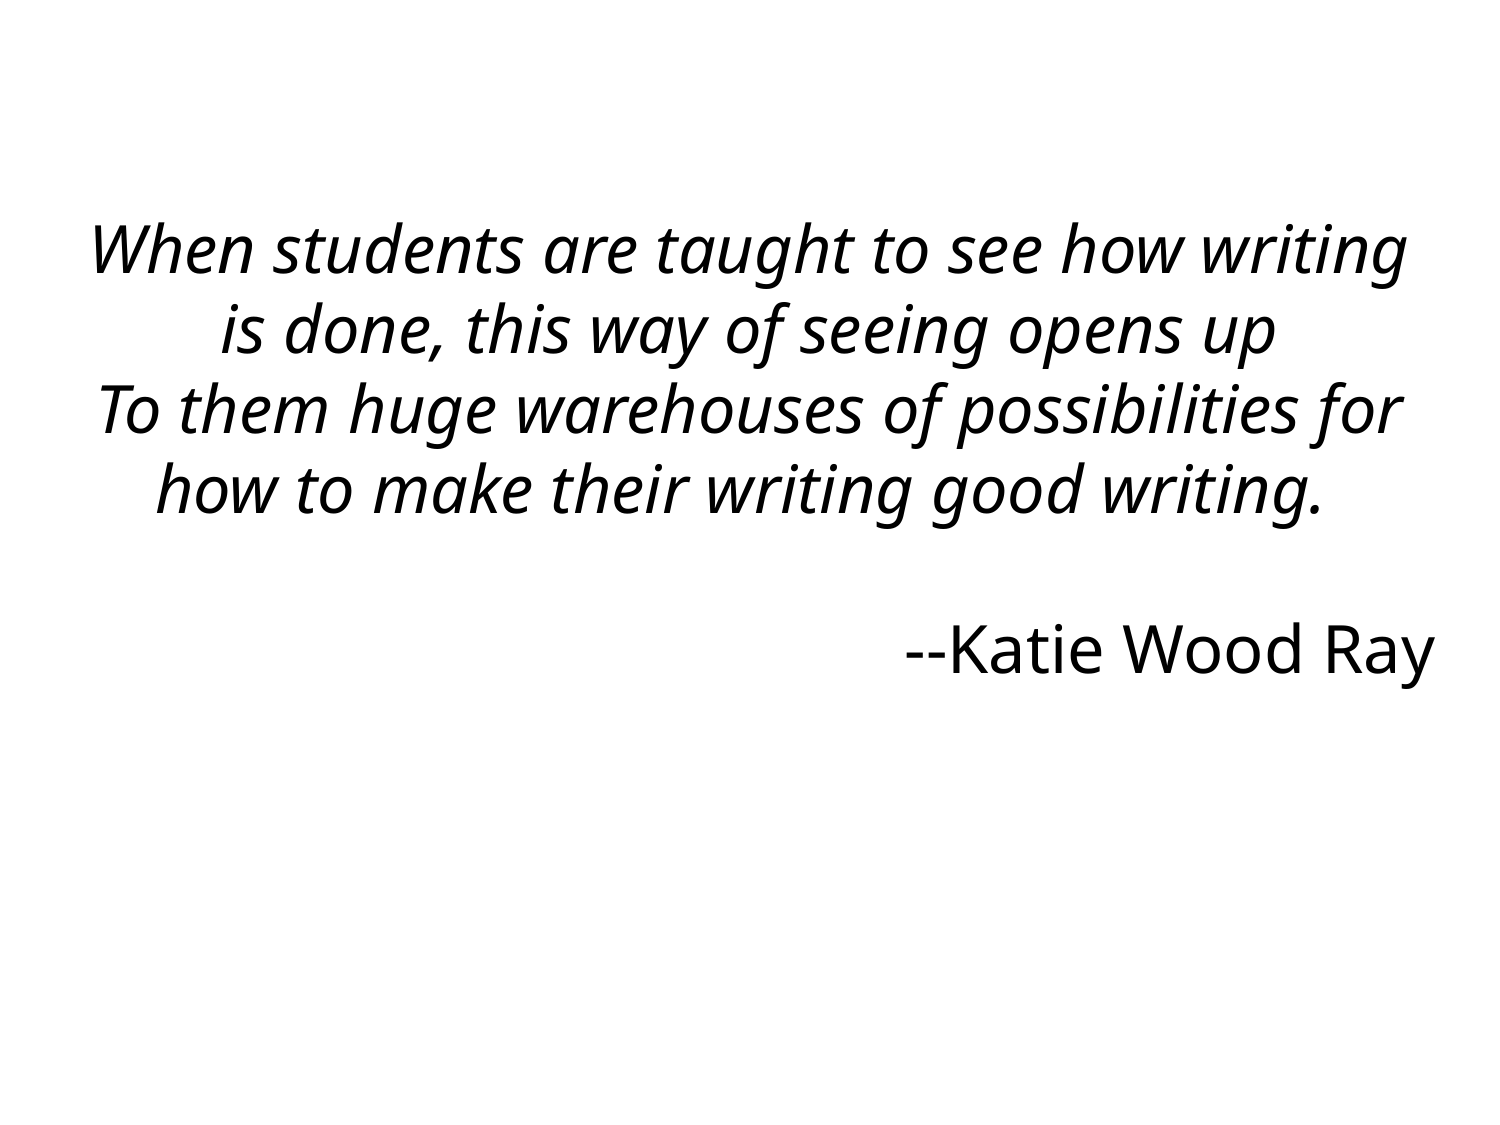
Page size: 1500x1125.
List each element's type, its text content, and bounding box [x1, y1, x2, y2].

text_box When students are taught to see how writing is done, this way of seeing opens up To them huge warehouses of possibilities for how to make their writing good writing. --Katie Wood Ray [49, 199, 1451, 695]
